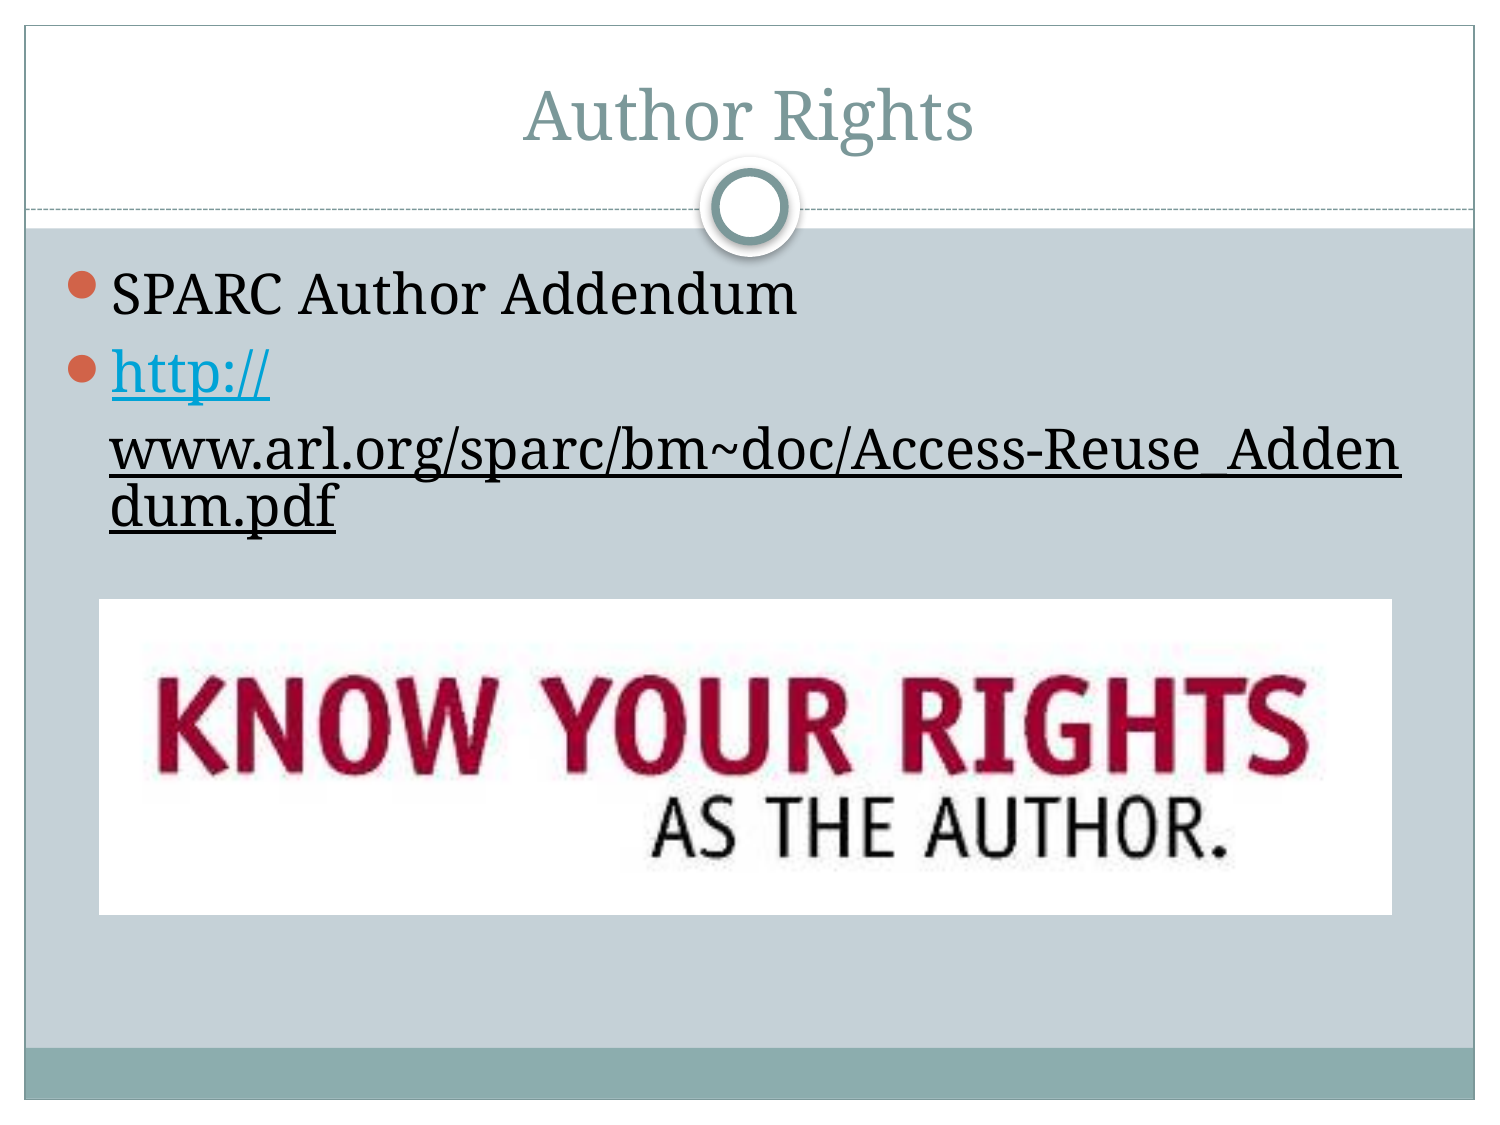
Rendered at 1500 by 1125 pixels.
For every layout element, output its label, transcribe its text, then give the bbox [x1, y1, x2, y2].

list SPARC Author Addendum http://www.arl.org/sparc/bm~doc/Access-Reuse_Addendum.pdf [49, 250, 1445, 1001]
picture [99, 599, 1392, 916]
title Author Rights [49, 37, 1450, 162]
